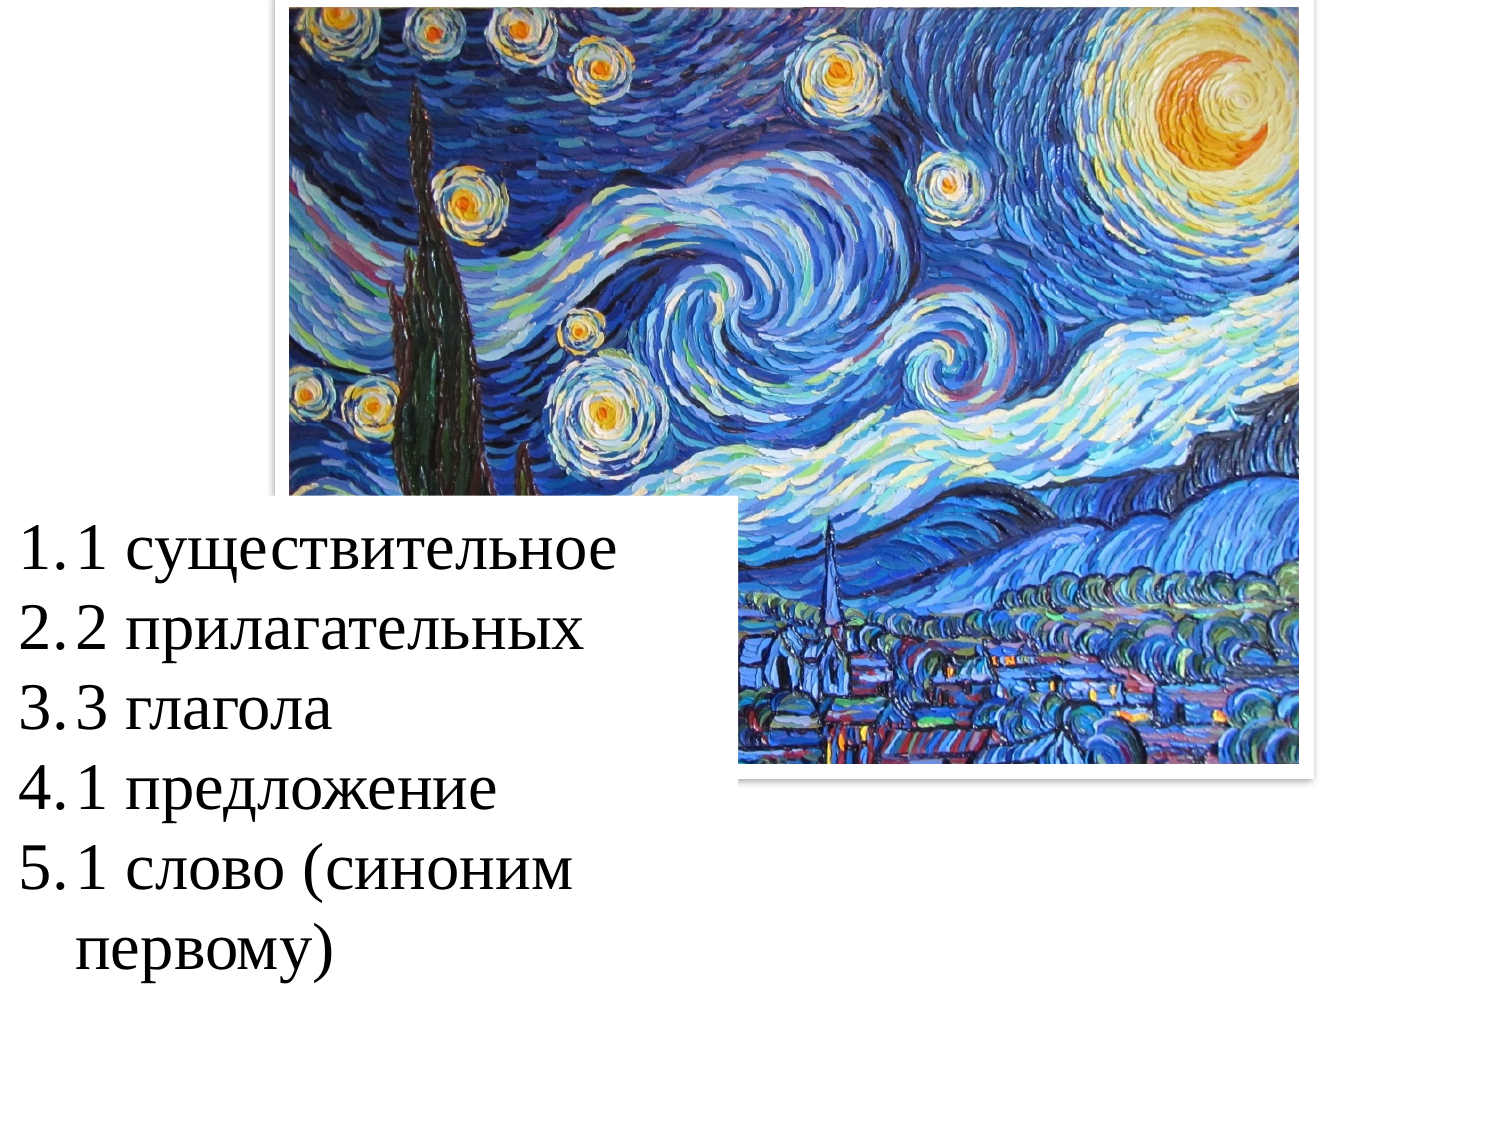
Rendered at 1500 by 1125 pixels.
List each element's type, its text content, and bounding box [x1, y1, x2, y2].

text_box 1 существительное 2 прилагательных 3 глагола 1 предложение 1 слово (синоним первому) [4, 495, 739, 991]
picture [288, 6, 1300, 765]
